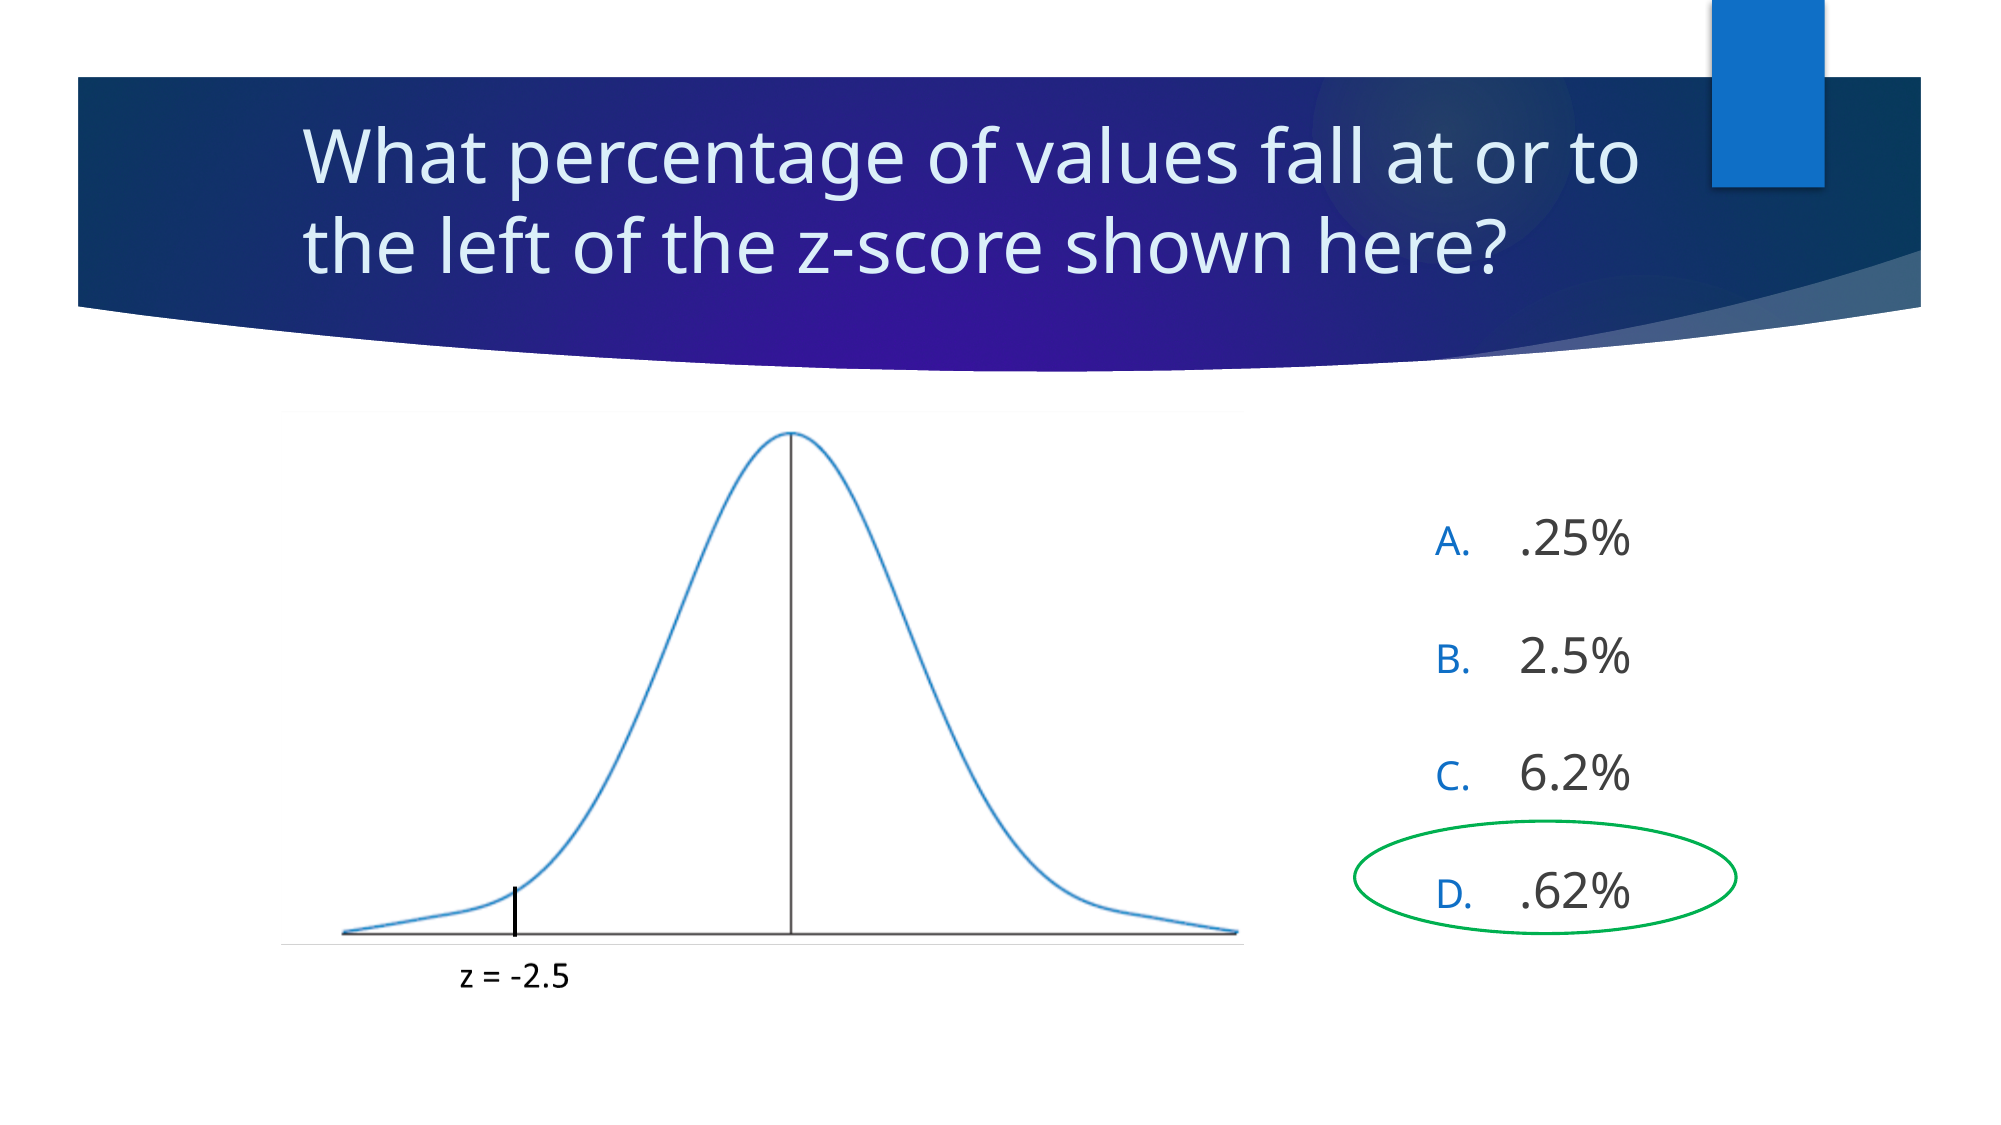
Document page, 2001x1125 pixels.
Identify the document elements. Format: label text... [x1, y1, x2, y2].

text_box [1353, 819, 1738, 936]
title What percentage of values fall at or to the left of the z-score shown here? [287, 104, 1688, 293]
list .25% 2.5% 6.2% .62% [1354, 478, 1737, 863]
picture [274, 377, 1245, 1021]
